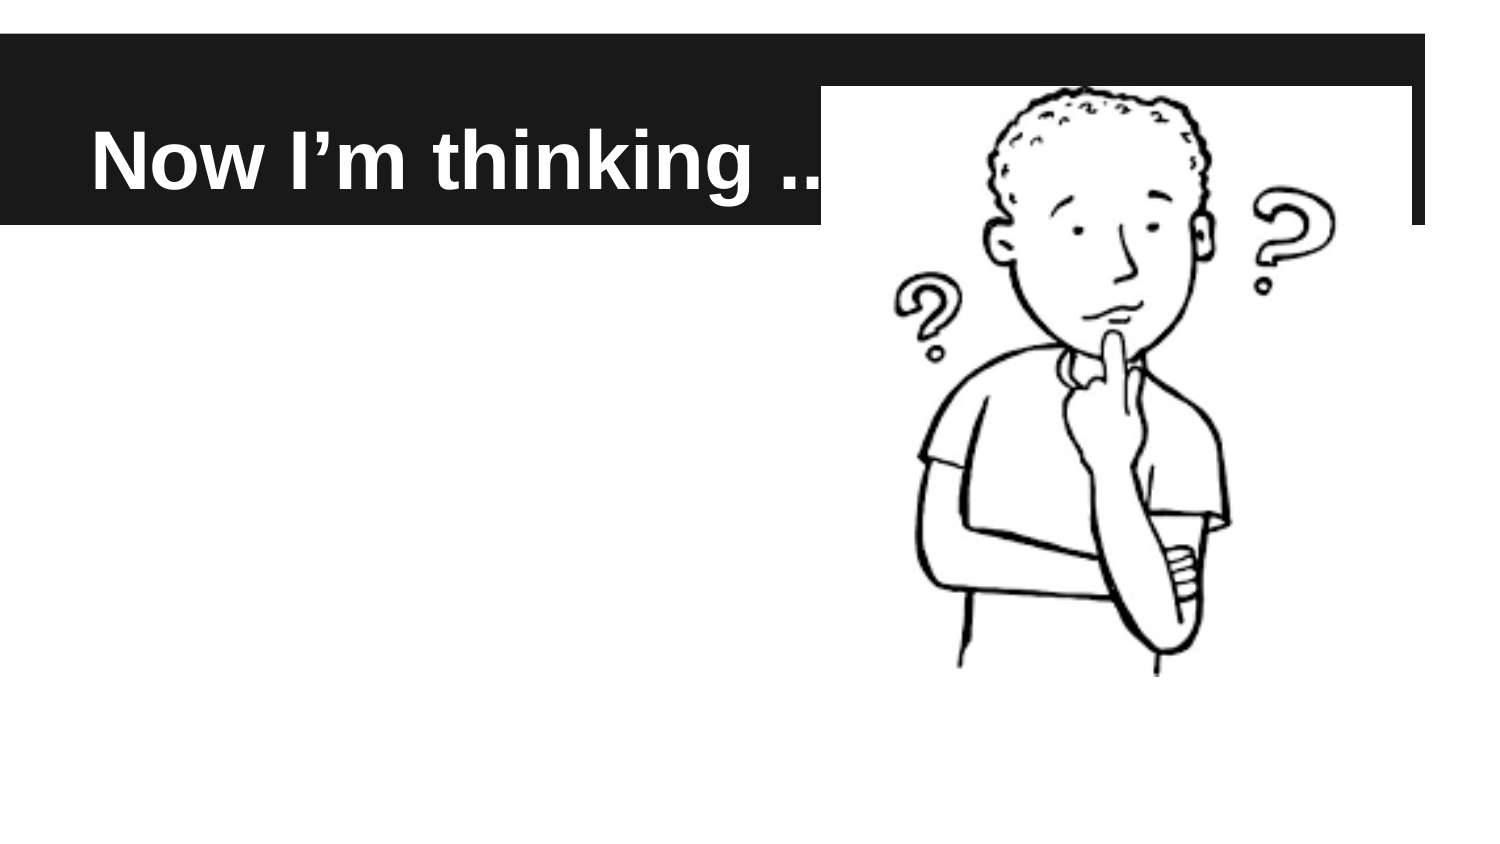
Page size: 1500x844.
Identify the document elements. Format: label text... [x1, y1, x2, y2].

picture [820, 86, 1412, 678]
title Now I’m thinking .. [75, 33, 1425, 221]
